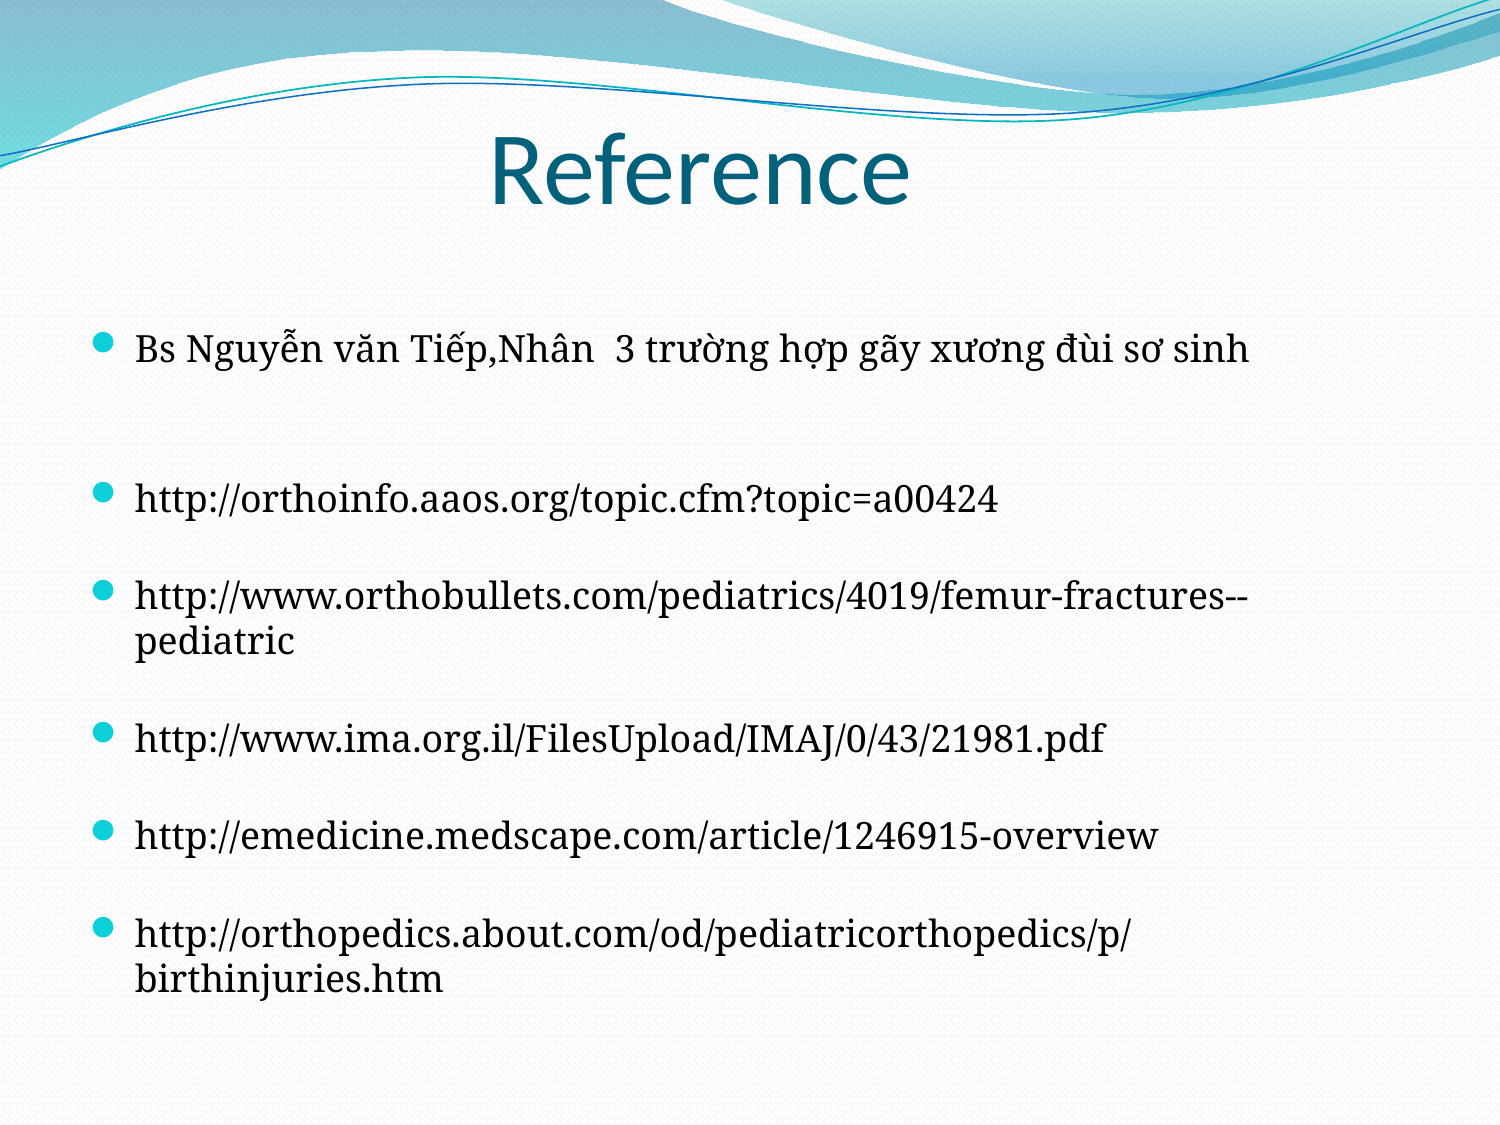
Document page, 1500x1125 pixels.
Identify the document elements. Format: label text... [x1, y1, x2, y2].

title Reference [37, 37, 1388, 225]
list Bs Nguyễn văn Tiếp,Nhân 3 trường hợp gãy xương đùi sơ sinh http://orthoinfo.aaos.org/topic.cfm?topic=a00424 http://www.orthobullets.com/pediatrics/4019/femur-fractures--pediatric http://www.ima.org.il/FilesUpload/IMAJ/0/43/21981.pdf http://emedicine.medscape.com/article/1246915-overview http://orthopedics.about.com/od/pediatricorthopedics/p/birthinjuries.htm [75, 317, 1425, 1038]
